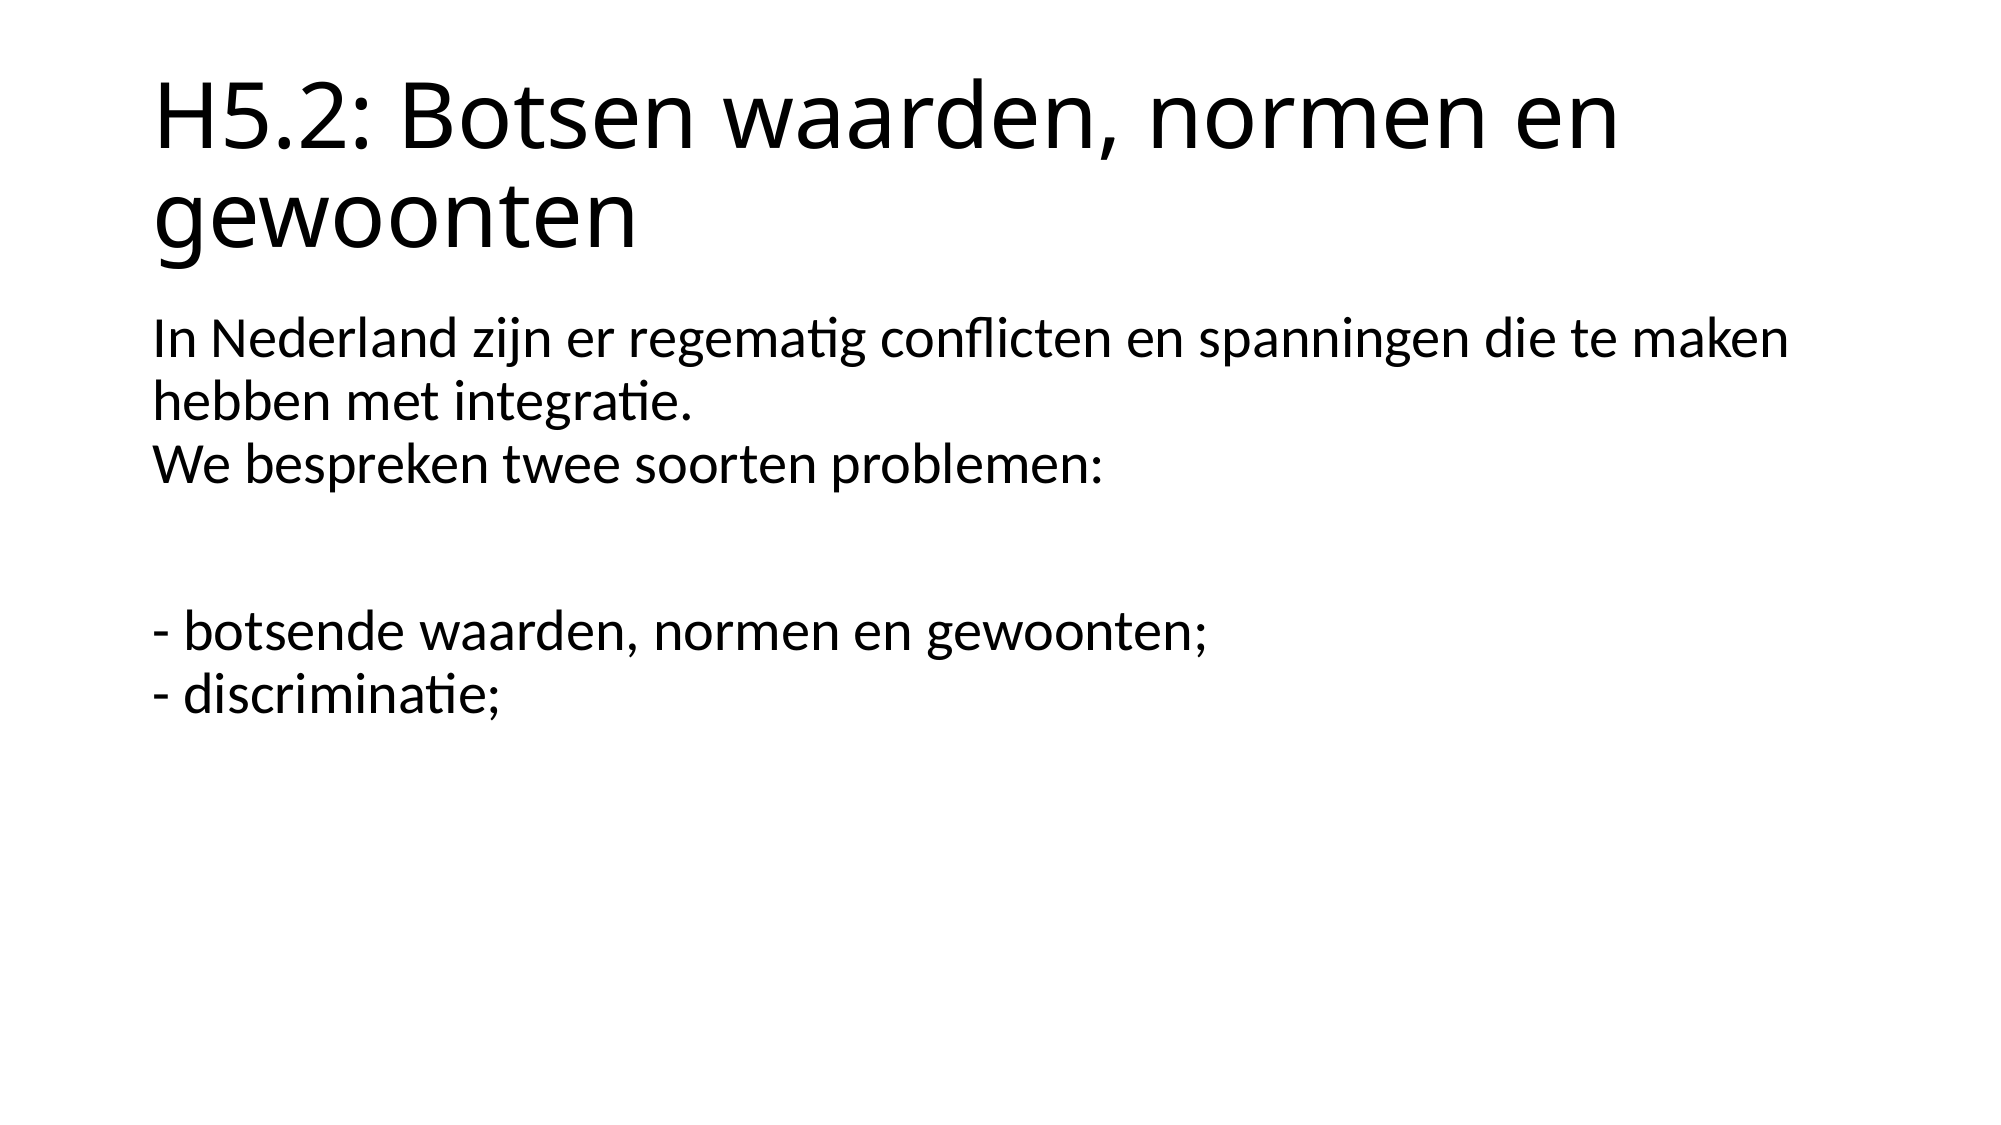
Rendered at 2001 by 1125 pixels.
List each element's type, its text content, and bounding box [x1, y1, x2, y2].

title H5.2: Botsen waarden, normen en gewoonten [137, 59, 1863, 278]
list In Nederland zijn er regematig conflicten en spanningen die te maken hebben met integratie. We bespreken twee soorten problemen: - botsende waarden, normen en gewoonten; - discriminatie; [137, 299, 1863, 1014]
